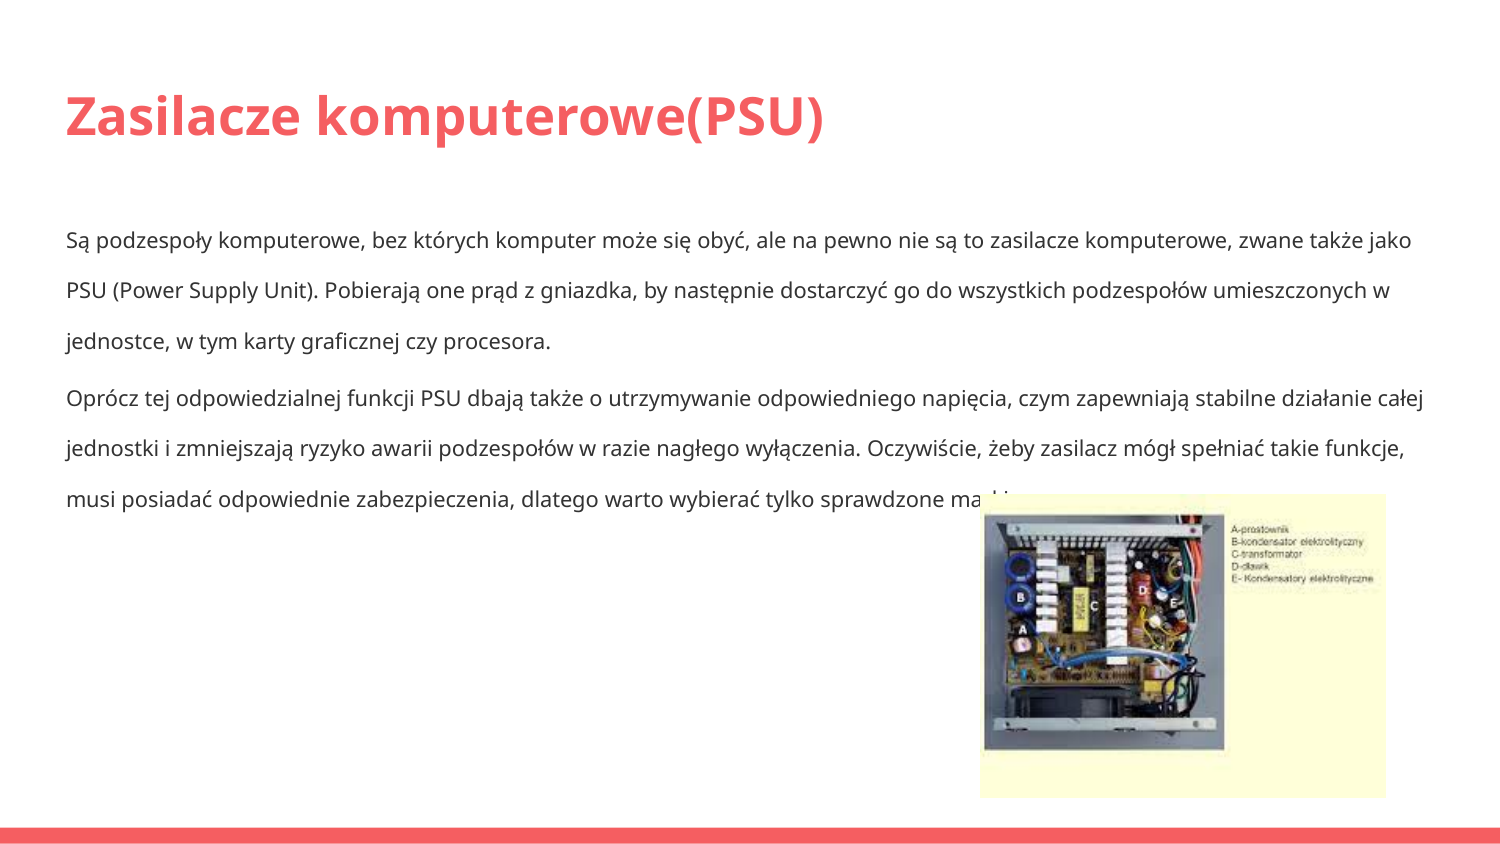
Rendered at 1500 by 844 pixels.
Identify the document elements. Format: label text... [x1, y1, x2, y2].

list Są podzespoły komputerowe, bez których komputer może się obyć, ale na pewno nie są to zasilacze komputerowe, zwane także jako PSU (Power Supply Unit). Pobierają one prąd z gniazdka, by następnie dostarczyć go do wszystkich podzespołów umieszczonych w jednostce, w tym karty graficznej czy procesora. Oprócz tej odpowiedzialnej funkcji PSU dbają także o utrzymywanie odpowiedniego napięcia, czym zapewniają stabilne działanie całej jednostki i zmniejszają ryzyko awarii podzespołów w razie nagłego wyłączenia. Oczywiście, żeby zasilacz mógł spełniać takie funkcje, musi posiadać odpowiednie zabezpieczenia, dlatego warto wybierać tylko sprawdzone marki. [51, 189, 1449, 750]
title Zasilacze komputerowe(PSU) [51, 64, 1449, 167]
picture [980, 494, 1386, 798]
